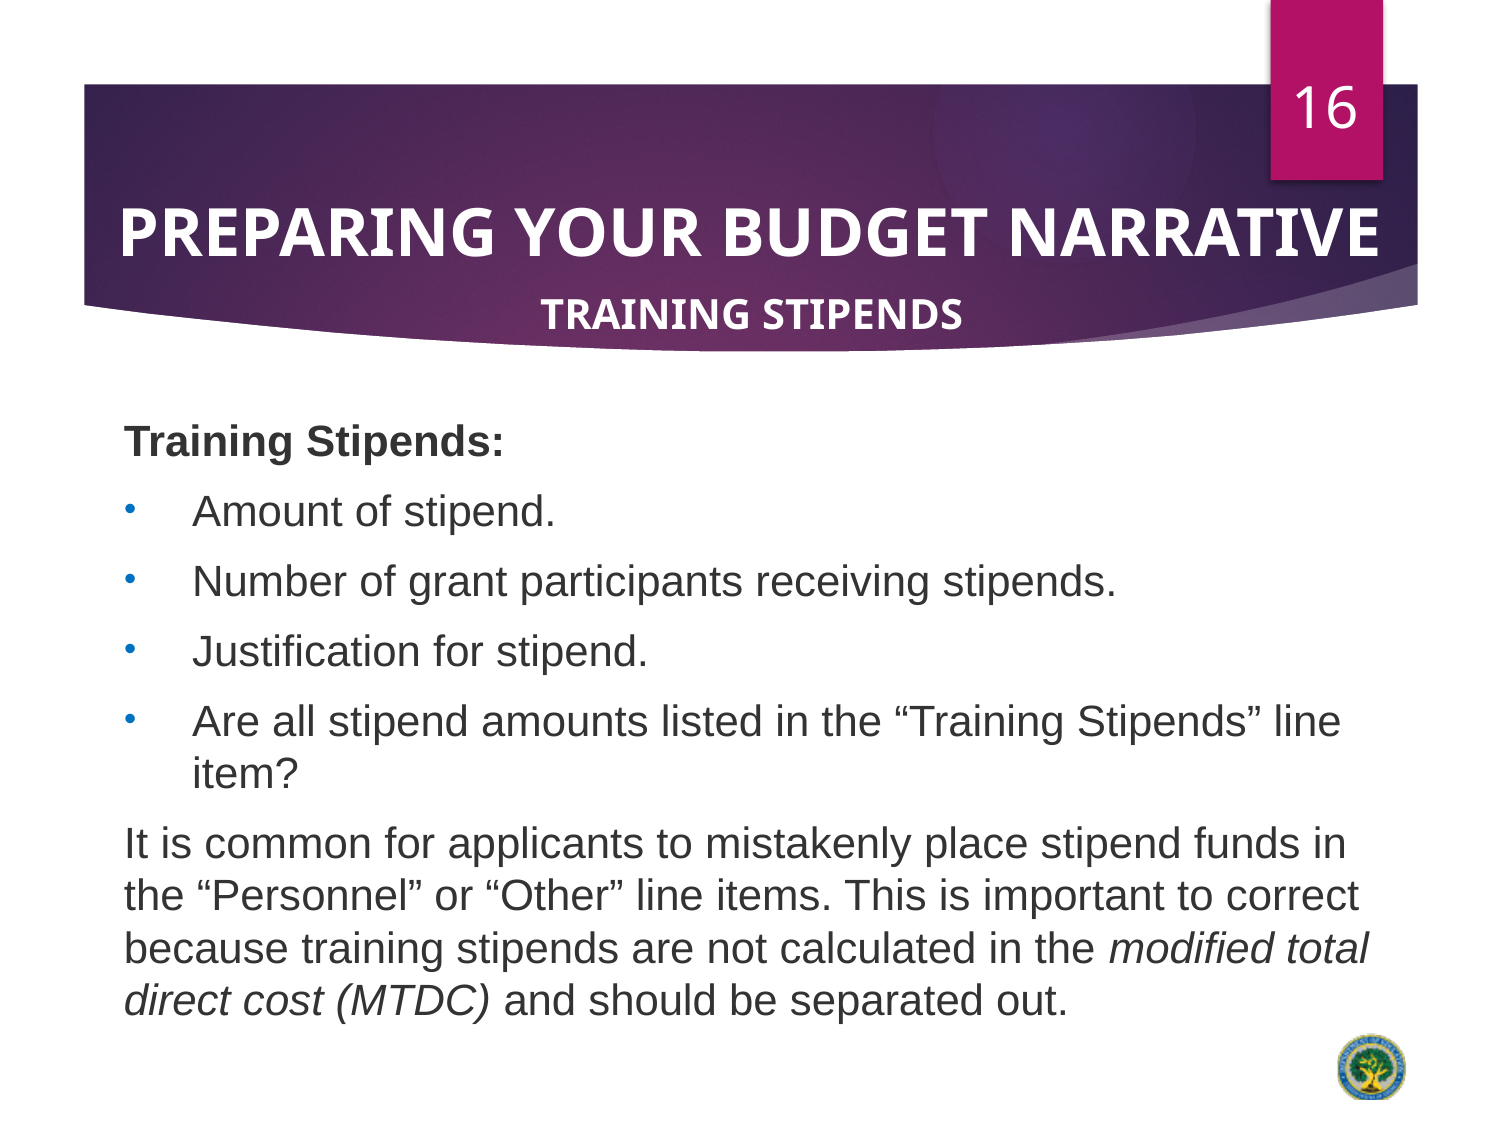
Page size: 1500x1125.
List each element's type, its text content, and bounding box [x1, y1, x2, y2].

list Training Stipends: Amount of stipend. Number of grant participants receiving stipends. Justification for stipend. Are all stipend amounts listed in the “Training Stipends” line item? It is common for applicants to mistakenly place stipend funds in the “Personnel” or “Other” line items. This is important to correct because training stipends are not calculated in the modified total direct cost (MTDC) and should be separated out. [75, 363, 1425, 1038]
list Training Stipends [75, 279, 1425, 363]
text_box 16 [1262, 62, 1388, 148]
title Preparing your Budget Narrative [75, 182, 1425, 275]
